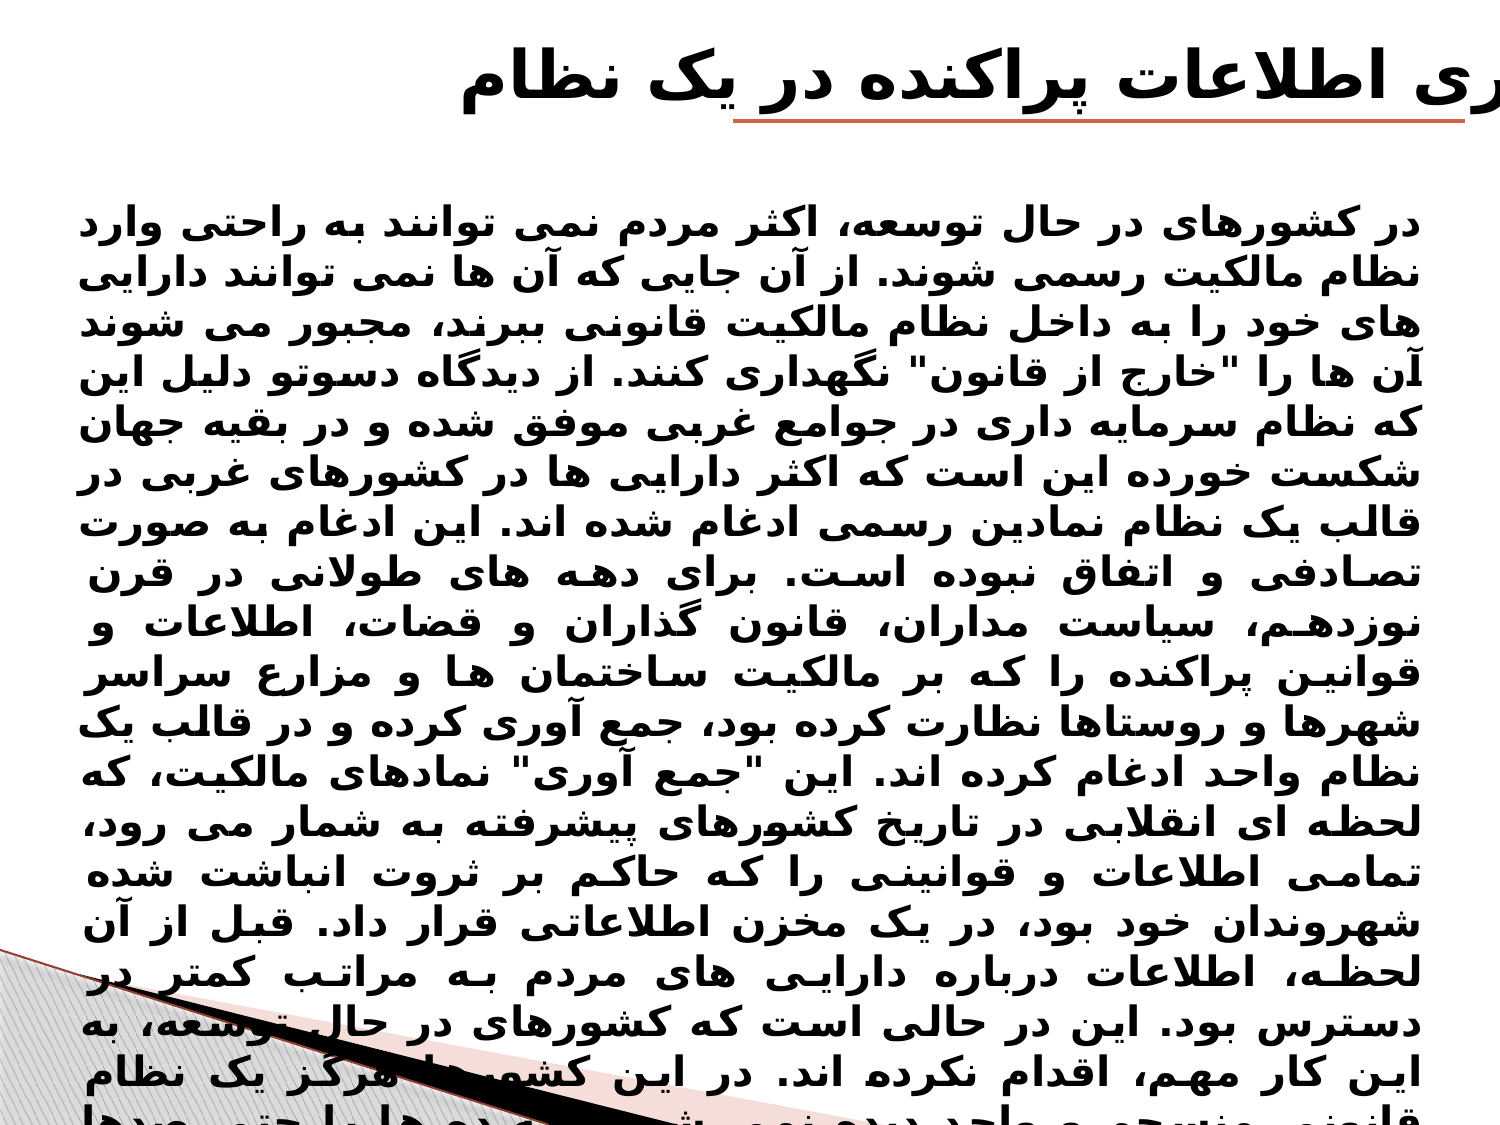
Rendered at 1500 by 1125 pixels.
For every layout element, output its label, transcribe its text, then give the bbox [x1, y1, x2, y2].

text_box جمع آوری اطلاعات پراکنده در یک نظام [444, 24, 1500, 120]
text_box در کشورهای در حال توسعه، اکثر مردم نمی توانند به راحتی وارد نظام مالکیت رسمی شوند. از آن جایی که آن ها نمی توانند دارایی های خود را به داخل نظام مالکیت قانونی ببرند، مجبور می شوند آن ها را "خارج از قانون" نگهداری کنند. از دیدگاه دسوتو دلیل این که نظام سرمایه داری در جوامع غربی موفق شده و در بقیه جهان شکست خورده این است که اکثر دارایی ها در کشورهای غربی در قالب یک نظام نمادین رسمی ادغام شده اند. این ادغام به صورت تصادفی و اتفاق نبوده است. برای دهه های طولانی در قرن نوزدهم، سیاست مداران، قانون گذاران و قضات، اطلاعات و قوانین پراکنده را که بر مالکیت ساختمان ها و مزارع سراسر شهرها و روستاها نظارت کرده بود، جمع آوری کرده و در قالب یک نظام واحد ادغام کرده اند. این "جمع آوری" نمادهای مالکیت، که لحظه ای انقلابی در تاریخ کشورهای پیشرفته به شمار می رود، تمامی اطلاعات و قوانینی را که حاکم بر ثروت انباشت شده شهروندان خود بود، در یک مخزن اطلاعاتی قرار داد. قبل از آن لحظه، اطلاعات درباره دارایی های مردم به مراتب کمتر در دسترس بود. این در حالی است که کشورهای در حال توسعه، به این کار مهم، اقدام نکرده اند. در این کشورها هرگز یک نظام قانونی منسجم و واحد دیده نمی شود بلکه ده ها یا حتی صدها نظام وجود دارد که توسط همه نوع سازمانی، برخی قانونی و برخی دیگر خارج از قانون، از گروه های کوچک کارآفرینان تا سازمان های مسکن، مدیریت می شوند. [62, 187, 1438, 1125]
